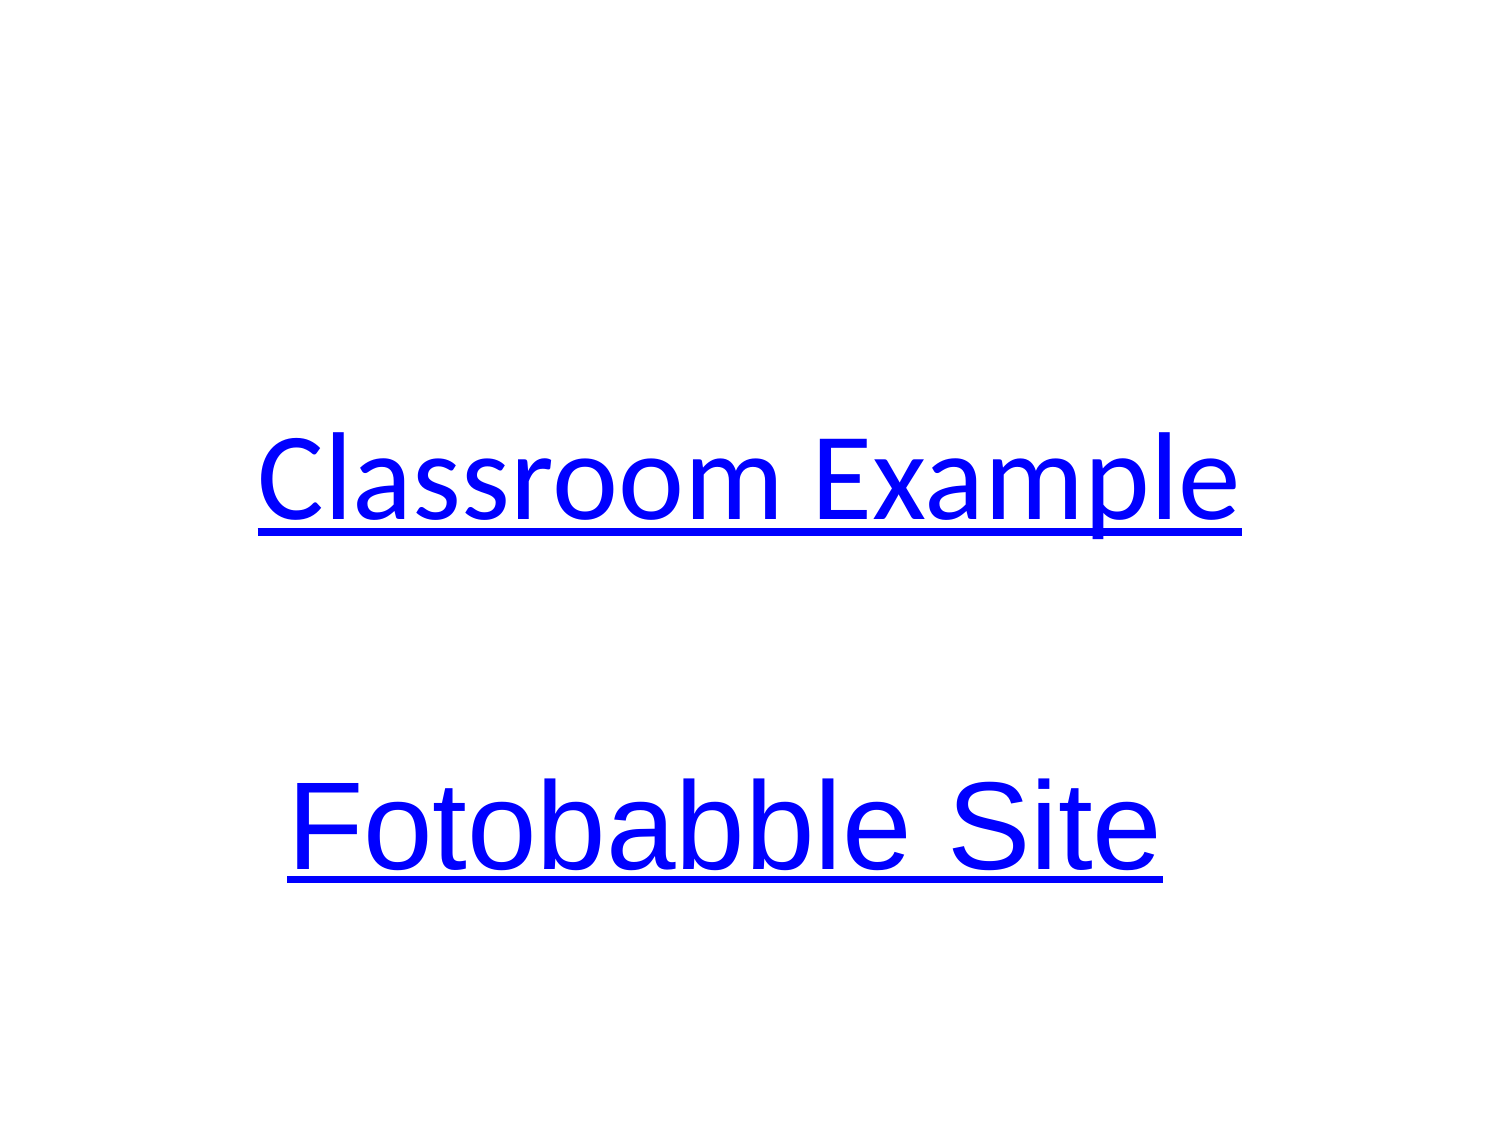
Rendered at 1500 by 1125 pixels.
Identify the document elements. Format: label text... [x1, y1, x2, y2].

title Classroom Example [112, 349, 1388, 591]
text_box Fotobabble Site [150, 737, 1300, 903]
